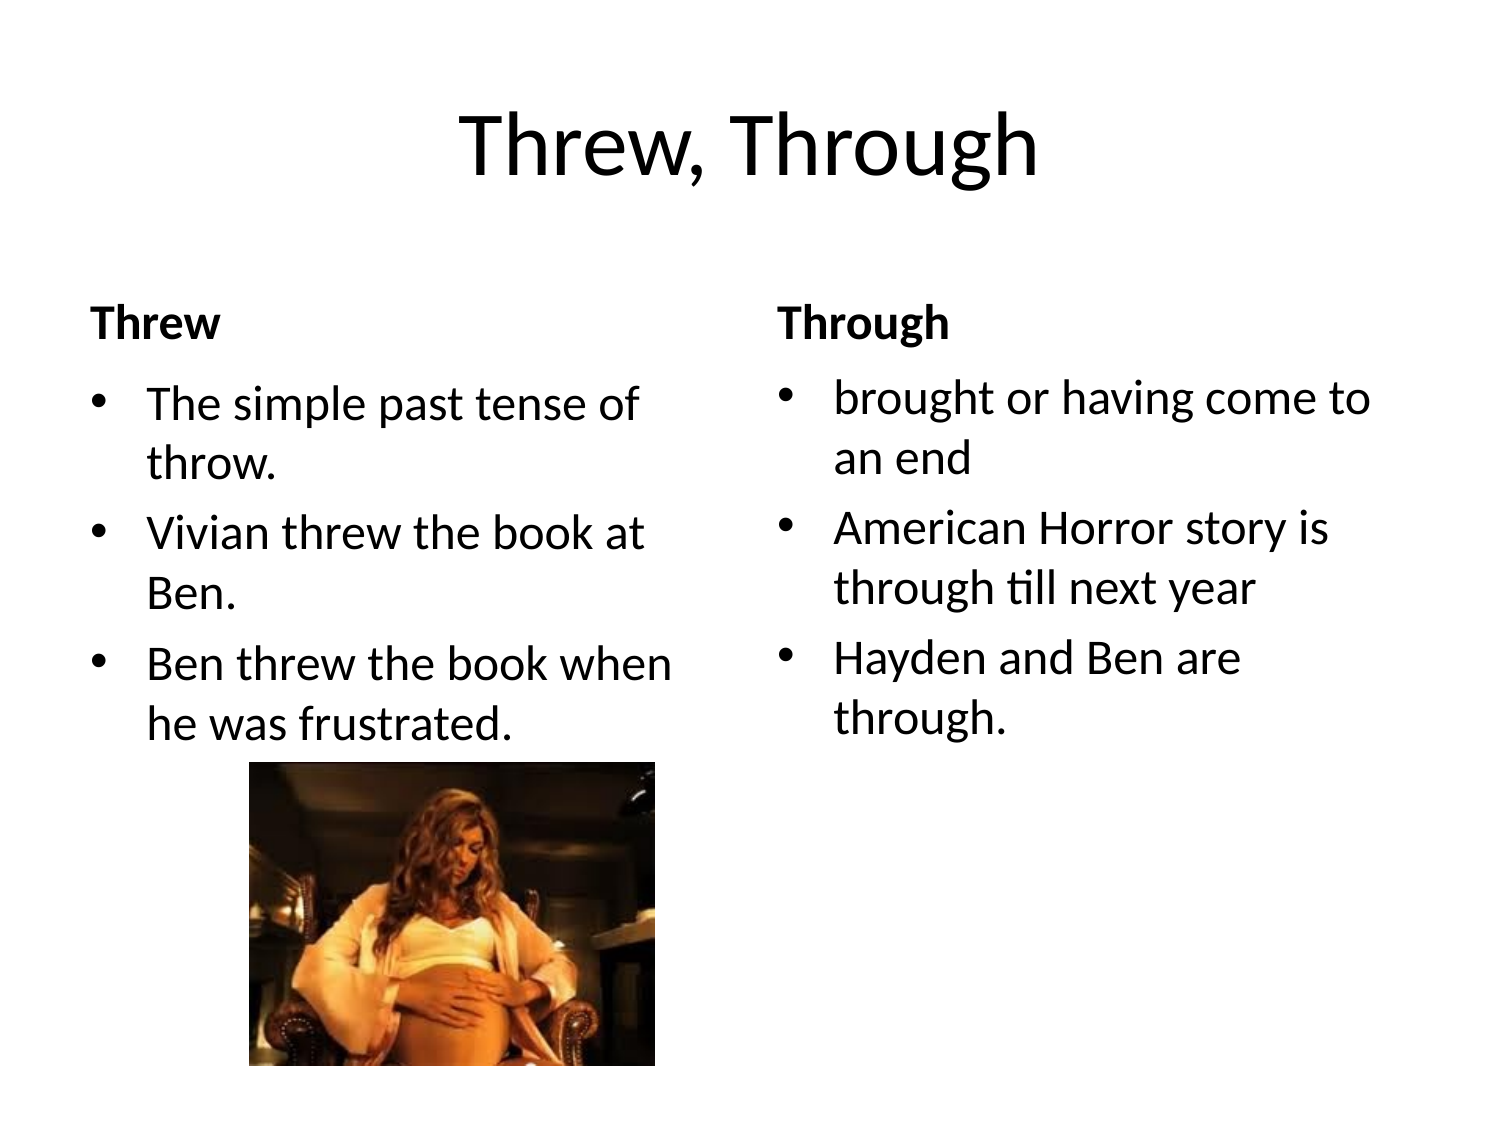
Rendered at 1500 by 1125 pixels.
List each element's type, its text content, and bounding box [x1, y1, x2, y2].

list Through [761, 251, 1426, 356]
picture [249, 762, 655, 1066]
list brought or having come to an end American Horror story is through till next year Hayden and Ben are through. [761, 356, 1426, 1006]
title Threw, Through [74, 44, 1426, 233]
list The simple past tense of throw. Vivian threw the book at Ben. Ben threw the book when he was frustrated. [74, 362, 738, 1011]
list Threw [74, 251, 738, 357]
